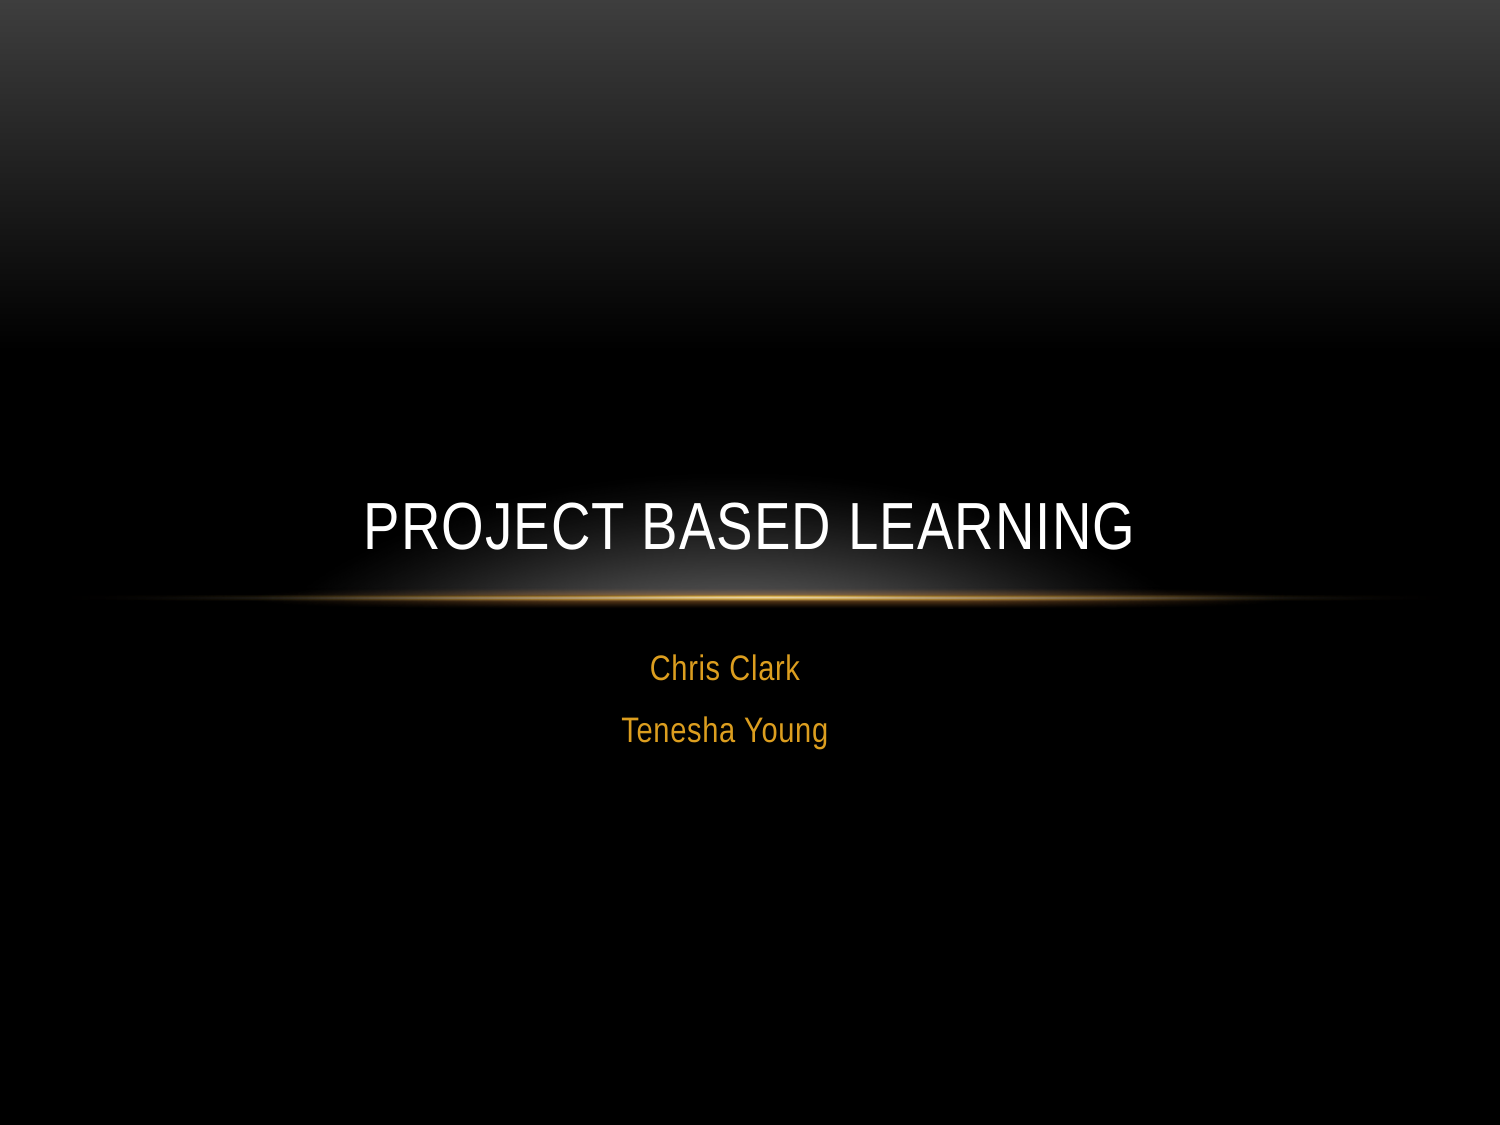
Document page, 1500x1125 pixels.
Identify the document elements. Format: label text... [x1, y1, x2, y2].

title Project Based Learning [112, 329, 1388, 571]
picture [0, 0, 1500, 750]
subtitle Chris Clark Tenesha Young [200, 637, 1250, 925]
